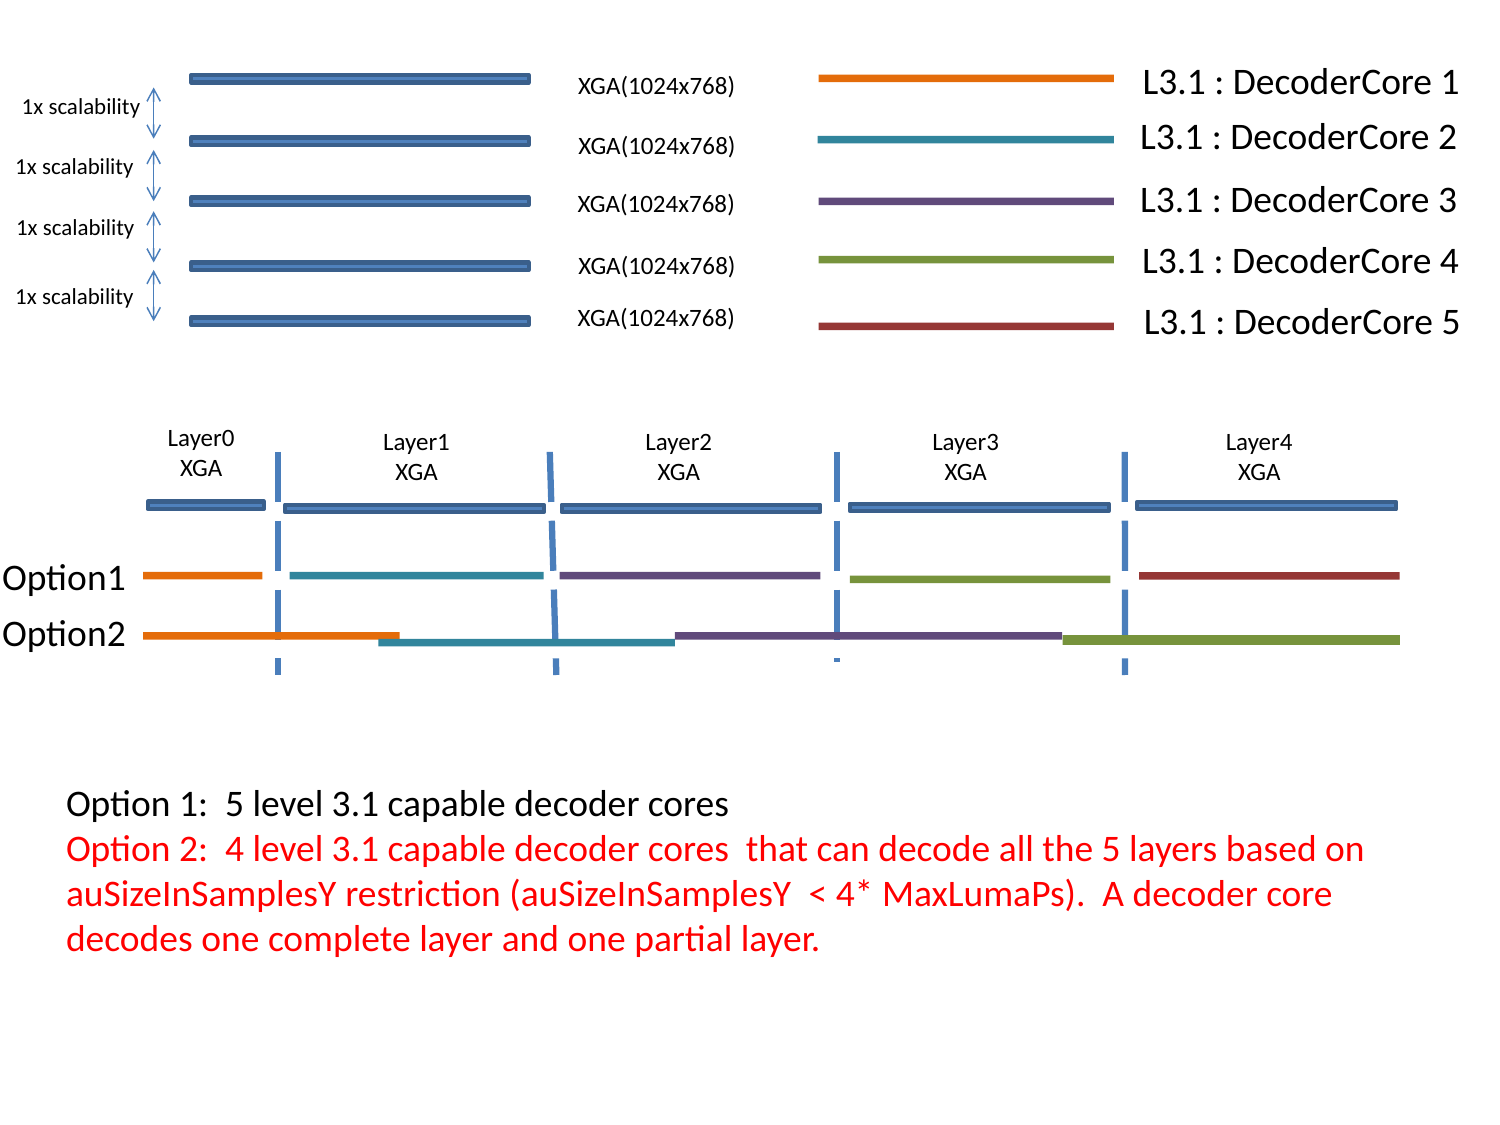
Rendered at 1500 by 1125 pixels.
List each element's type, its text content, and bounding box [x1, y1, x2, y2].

text_box [141, 630, 273, 642]
text_box [1129, 633, 1402, 647]
text_box Layer1 XGA [368, 418, 466, 493]
text_box [1060, 633, 1120, 647]
text_box L3.1 : DecoderCore 2 [1125, 104, 1473, 165]
text_box XGA(1024x768) [562, 294, 751, 339]
text_box [848, 502, 1111, 513]
text_box [189, 315, 531, 327]
text_box [816, 254, 1116, 265]
text_box 1x scalability [6, 83, 156, 127]
text_box [141, 570, 264, 581]
text_box Option2 [0, 601, 141, 662]
text_box L3.1 : DecoderCore 4 [1127, 228, 1475, 289]
text_box [189, 135, 531, 147]
text_box 1x scalability [0, 144, 149, 187]
text_box Option 1: 5 level 3.1 capable decoder cores Option 2: 4 level 3.1 capable decoder cores that can decode all the 5 layers based on auSizeInSamplesY restriction (auSizeInSamplesY < 4* MaxLumaPs). A decoder core decodes one complete layer and one partial layer. [51, 771, 1406, 1057]
text_box [561, 503, 822, 514]
text_box [189, 195, 531, 207]
text_box [816, 73, 1116, 84]
text_box [189, 73, 531, 85]
text_box [673, 630, 832, 642]
text_box [561, 570, 822, 581]
text_box L3.1 : DecoderCore 5 [1129, 289, 1477, 350]
text_box XGA(1024x768) [563, 241, 751, 294]
text_box 1x scalability [0, 273, 149, 317]
text_box [287, 570, 544, 581]
text_box XGA(1024x768) [563, 122, 751, 167]
text_box [841, 630, 1064, 642]
text_box [1137, 570, 1402, 582]
text_box [815, 134, 1116, 145]
text_box L3.1 : DecoderCore 1 [1128, 49, 1484, 110]
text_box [549, 451, 557, 676]
text_box [376, 637, 544, 648]
text_box [848, 574, 1113, 585]
text_box Layer3 XGA [917, 418, 1015, 493]
text_box Layer4 XGA [1210, 418, 1308, 493]
text_box XGA(1024x768) [562, 179, 751, 225]
text_box [816, 196, 1116, 207]
text_box XGA(1024x768) [557, 62, 751, 108]
text_box Layer0 XGA [152, 413, 250, 489]
text_box [283, 503, 544, 514]
text_box [1135, 500, 1398, 511]
text_box 1x scalability [1, 204, 150, 248]
text_box [561, 637, 677, 648]
text_box [189, 260, 531, 272]
text_box [282, 630, 402, 642]
text_box L3.1 : DecoderCore 3 [1125, 168, 1473, 228]
text_box [816, 321, 1116, 332]
text_box Layer2 XGA [630, 418, 728, 493]
text_box Option1 [0, 545, 141, 601]
text_box [146, 499, 266, 511]
